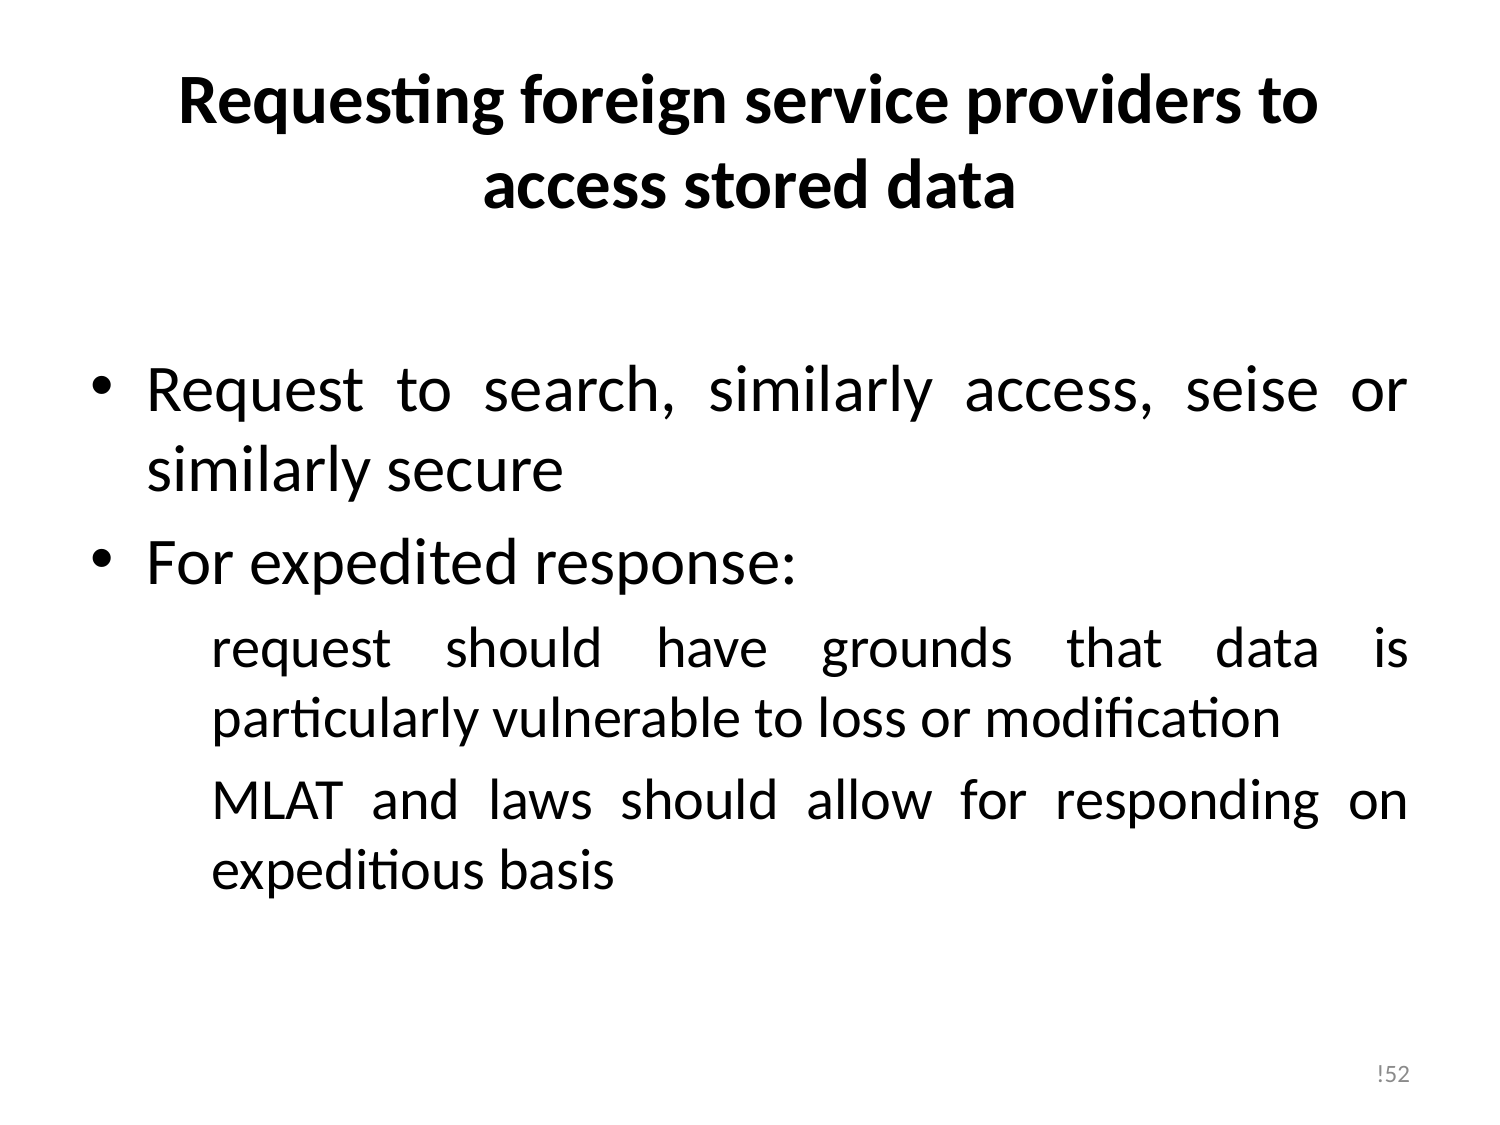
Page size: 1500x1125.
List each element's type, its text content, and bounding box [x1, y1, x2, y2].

list Request to search, similarly access, seise or similarly secure For expedited response: request should have grounds that data is particularly vulnerable to loss or modification MLAT and laws should allow for responding on expeditious basis [75, 336, 1425, 1005]
title Requesting foreign service providers to access stored data [75, 45, 1425, 233]
slide_number !52 [1074, 1042, 1425, 1103]
